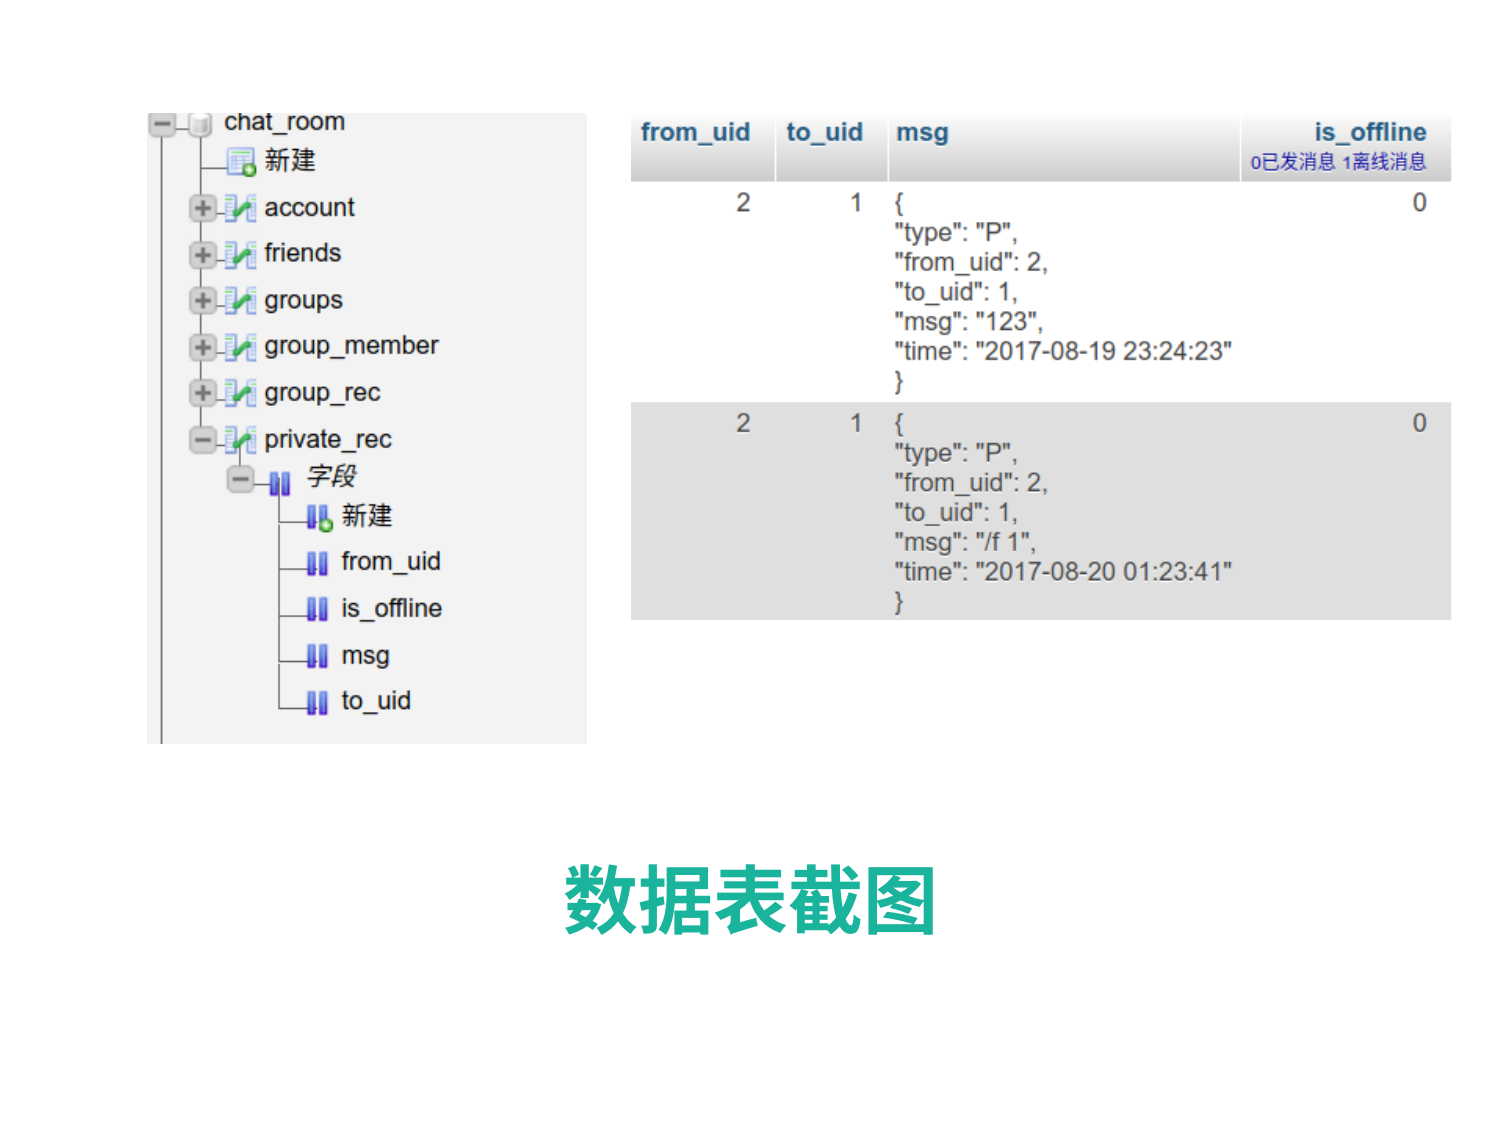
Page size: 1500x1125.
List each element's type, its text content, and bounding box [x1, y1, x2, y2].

picture [631, 113, 1453, 620]
text_box 数据表截图 [549, 845, 954, 951]
picture [147, 113, 587, 744]
